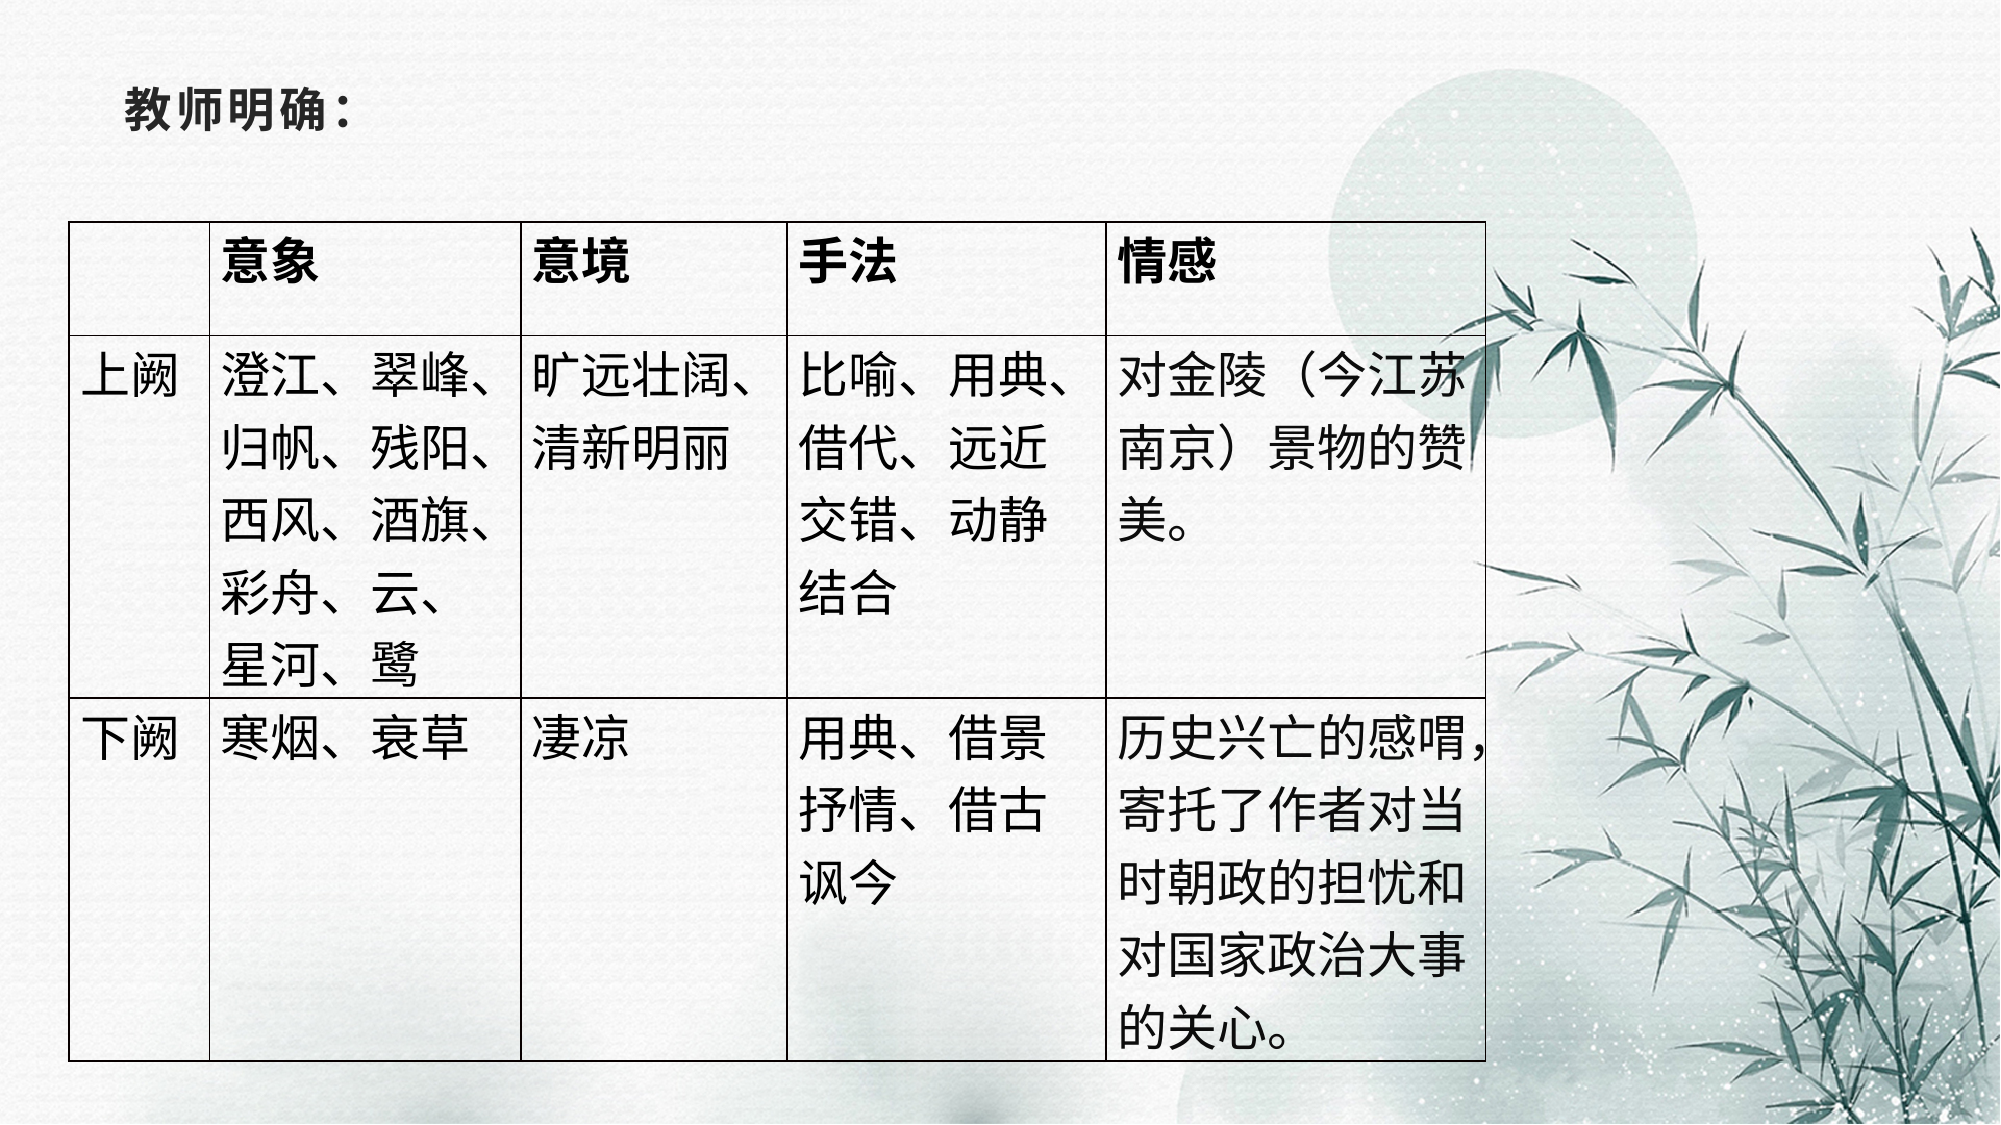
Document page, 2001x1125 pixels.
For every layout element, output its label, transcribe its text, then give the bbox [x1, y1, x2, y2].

table_header 手法 [788, 223, 1105, 335]
table_cell 澄江、翠峰、归帆、残阳、西风、酒旗、彩舟、云、星河、鹭 [210, 336, 520, 697]
table_cell 用典、借景抒情、借古讽今 [788, 699, 1105, 1060]
title 教师明确： [109, 72, 1891, 146]
picture [0, 0, 2001, 1125]
table_header 意象 [210, 223, 520, 335]
table_cell 下阙 [70, 699, 209, 1060]
table_header 意境 [522, 223, 786, 335]
table_cell 对金陵（今江苏南京）景物的赞美。 [1107, 336, 1485, 697]
table_cell 寒烟、衰草 [210, 699, 520, 1060]
table_cell 凄凉 [522, 699, 786, 1060]
table_header [70, 223, 209, 335]
table_cell 历史兴亡的感喟，寄托了作者对当时朝政的担忧和对国家政治大事的关心。 [1107, 699, 1485, 1060]
table_cell 比喻、用典、借代、远近交错、动静结合 [788, 336, 1105, 697]
table_cell 旷远壮阔、清新明丽 [522, 336, 786, 697]
table_cell 上阙 [70, 336, 209, 697]
table_header 情感 [1107, 223, 1485, 335]
